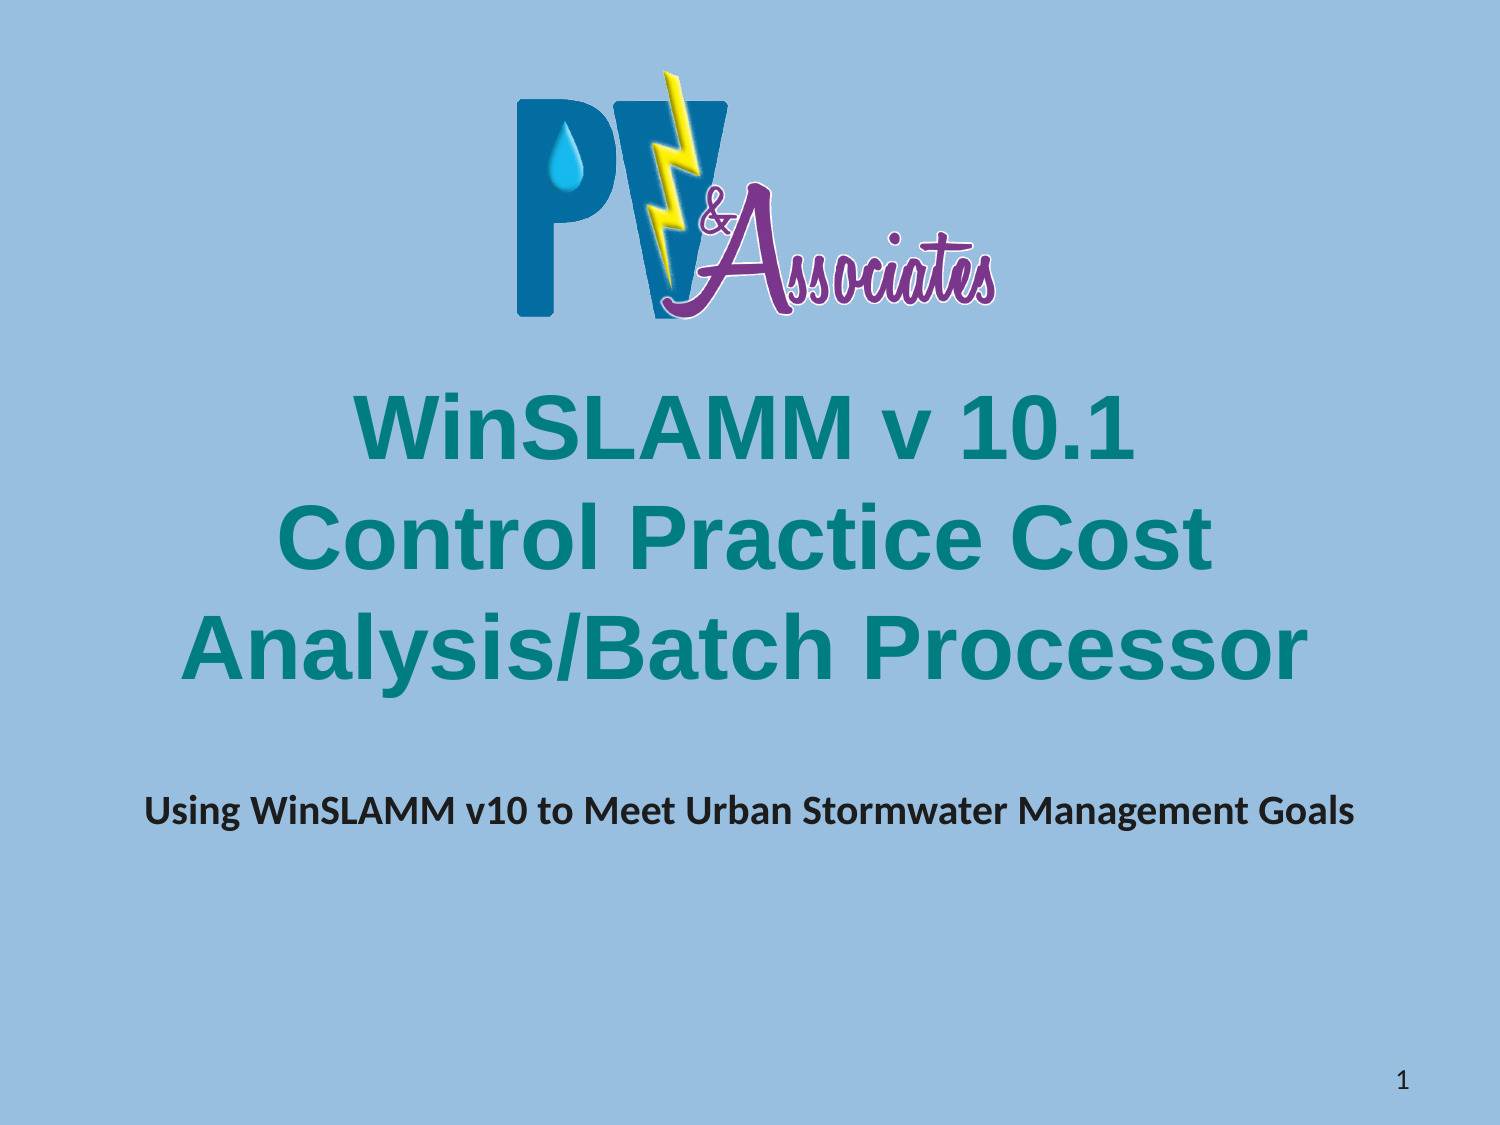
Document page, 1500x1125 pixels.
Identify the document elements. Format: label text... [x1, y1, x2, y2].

text_box Using WinSLAMM v10 to Meet Urban Stormwater Management Goals [118, 775, 1382, 841]
picture [496, 62, 1004, 330]
title WinSLAMM v 10.1 Control Practice Cost Analysis/Batch Processor [107, 412, 1383, 654]
slide_number 1 [1074, 1024, 1426, 1103]
